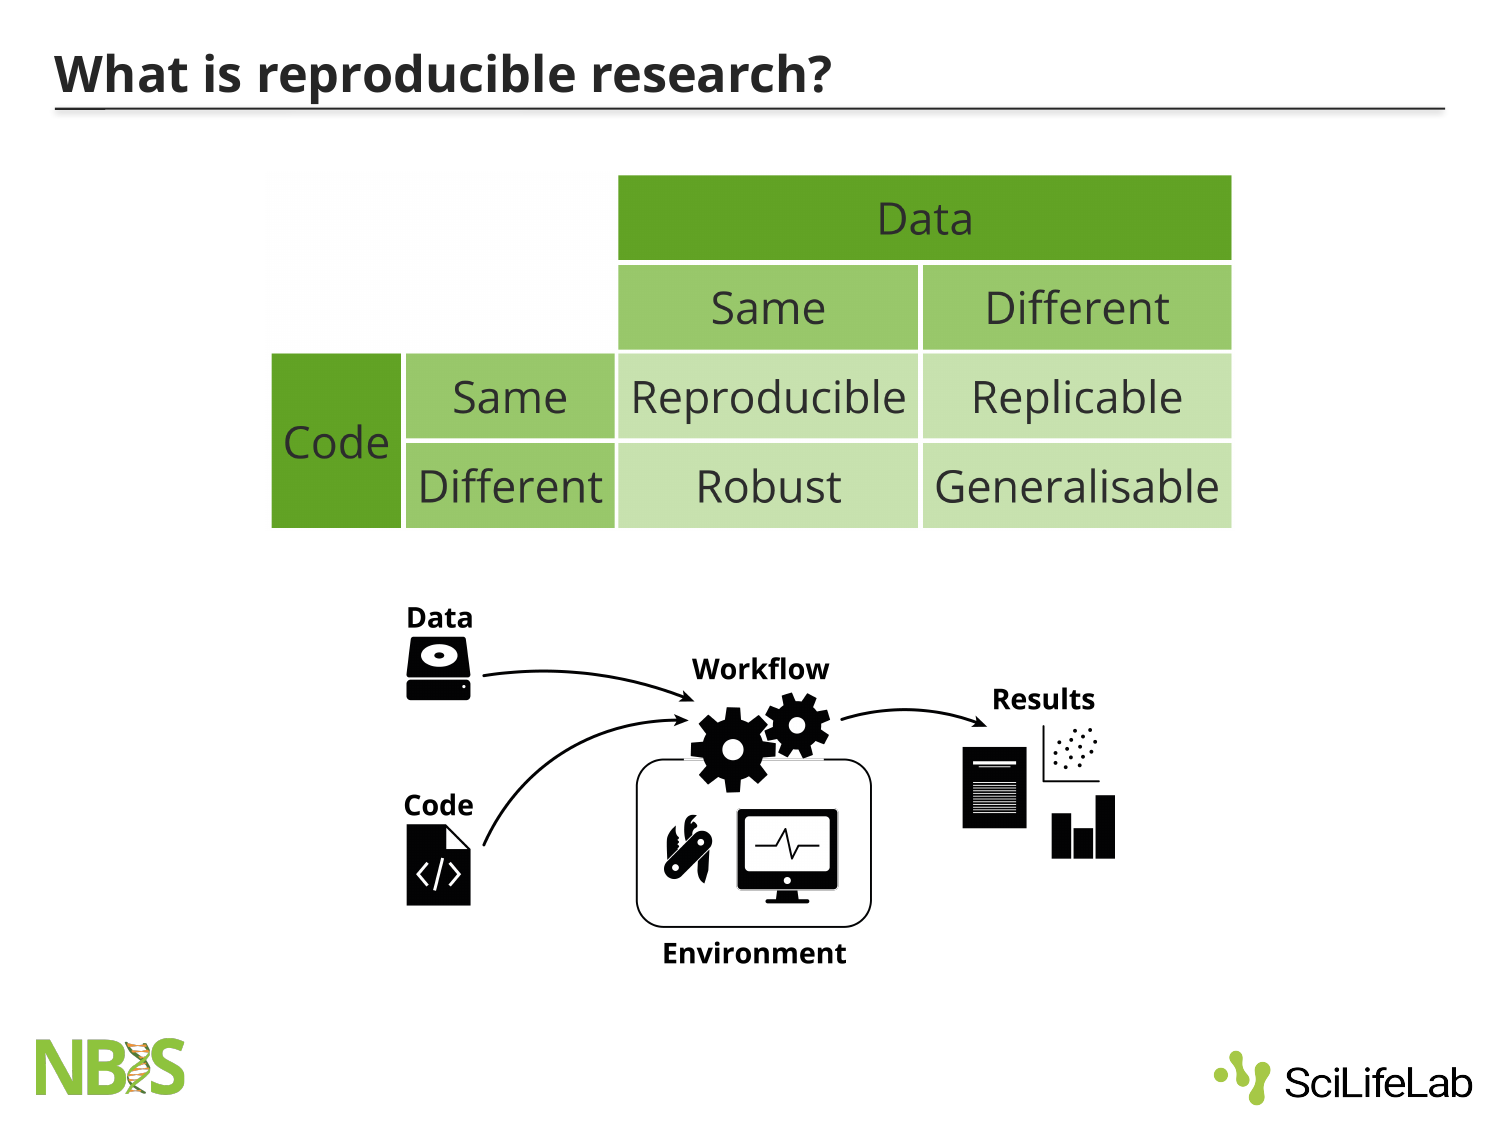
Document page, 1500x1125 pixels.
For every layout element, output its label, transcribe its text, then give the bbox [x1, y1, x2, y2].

title What is reproducible research? [54, 34, 1447, 111]
picture [1212, 1049, 1474, 1107]
picture [264, 171, 1236, 531]
picture [385, 603, 1115, 1037]
